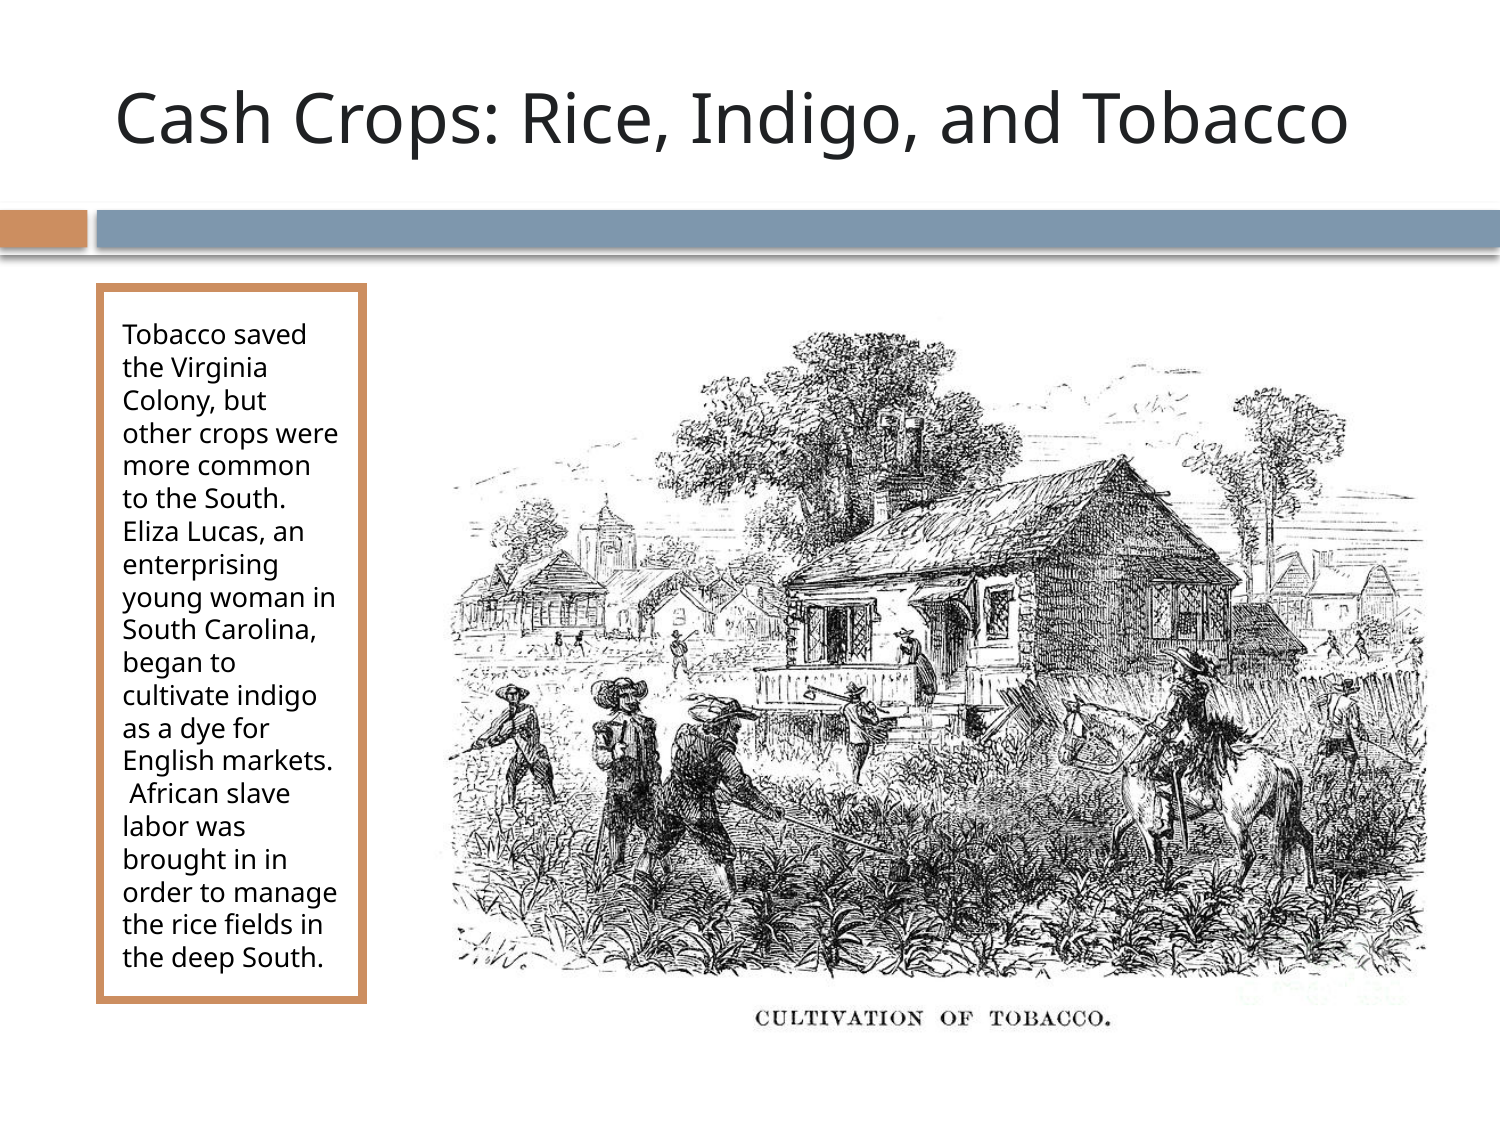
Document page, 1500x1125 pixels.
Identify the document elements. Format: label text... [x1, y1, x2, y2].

list Tobacco saved the Virginia Colony, but other crops were more common to the South. Eliza Lucas, an enterprising young woman in South Carolina, began to cultivate indigo as a dye for English markets. African slave labor was brought in in order to manage the rice fields in the deep South. [96, 283, 367, 1004]
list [424, 312, 1451, 1046]
title Cash Crops: Rice, Indigo, and Tobacco [99, 44, 1425, 188]
